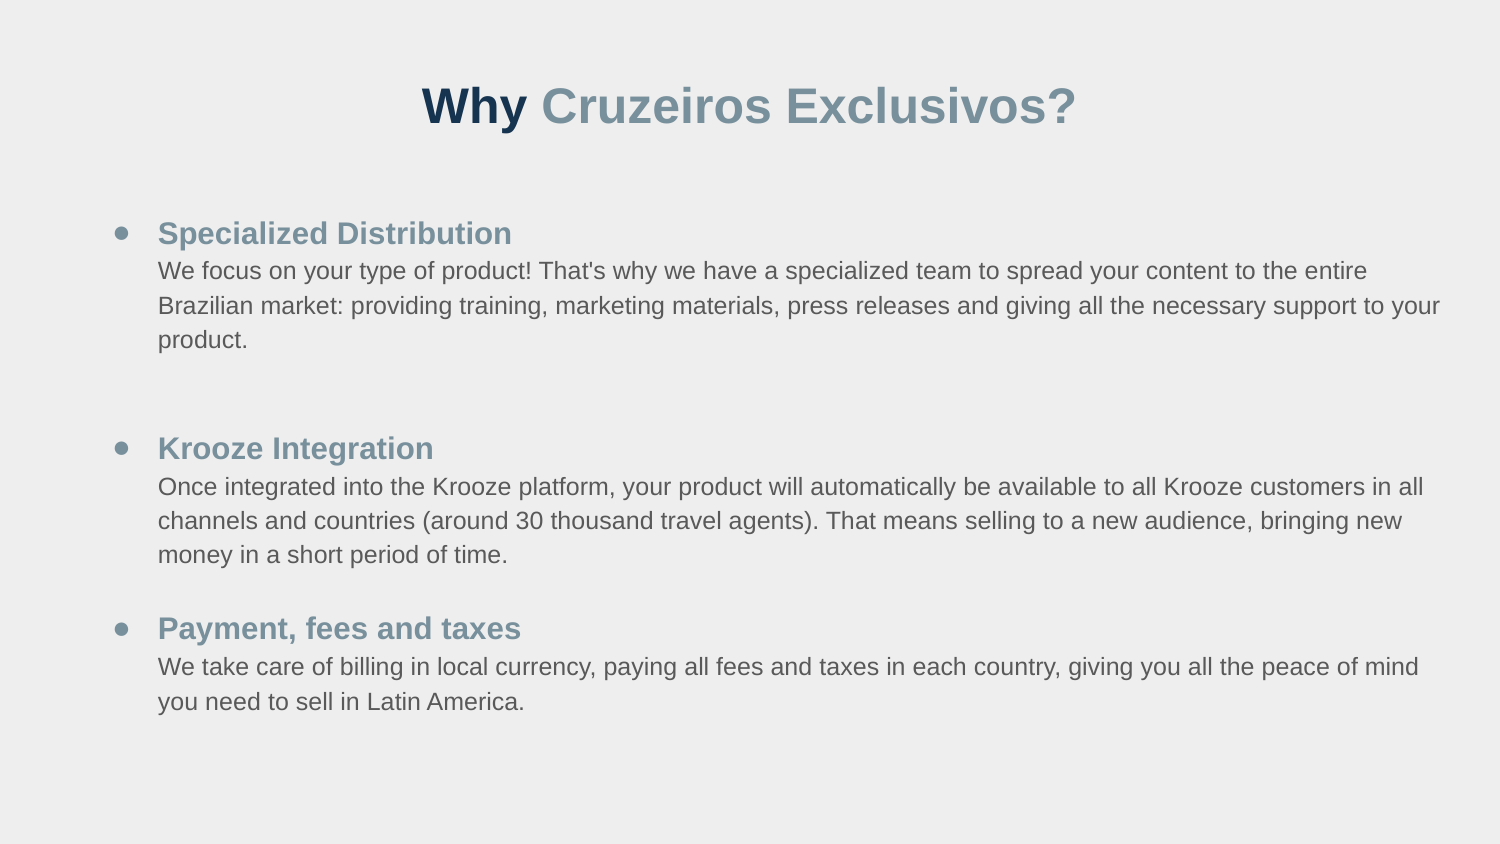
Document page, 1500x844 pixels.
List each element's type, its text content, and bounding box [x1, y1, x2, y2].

list Specialized Distribution We focus on your type of product! That's why we have a specialized team to spread your content to the entire Brazilian market: providing training, marketing materials, press releases and giving all the necessary support to your product. Krooze Integration Once integrated into the Krooze platform, your product will automatically be available to all Krooze customers in all channels and countries (around 30 thousand travel agents). That means selling to a new audience, bringing new money in a short period of time. Payment, fees and taxes We take care of billing in local currency, paying all fees and taxes in each country, giving you all the peace of mind you need to sell in Latin America. [67, 192, 1484, 836]
text_box Why Cruzeiros Exclusivos? [67, 70, 1432, 138]
